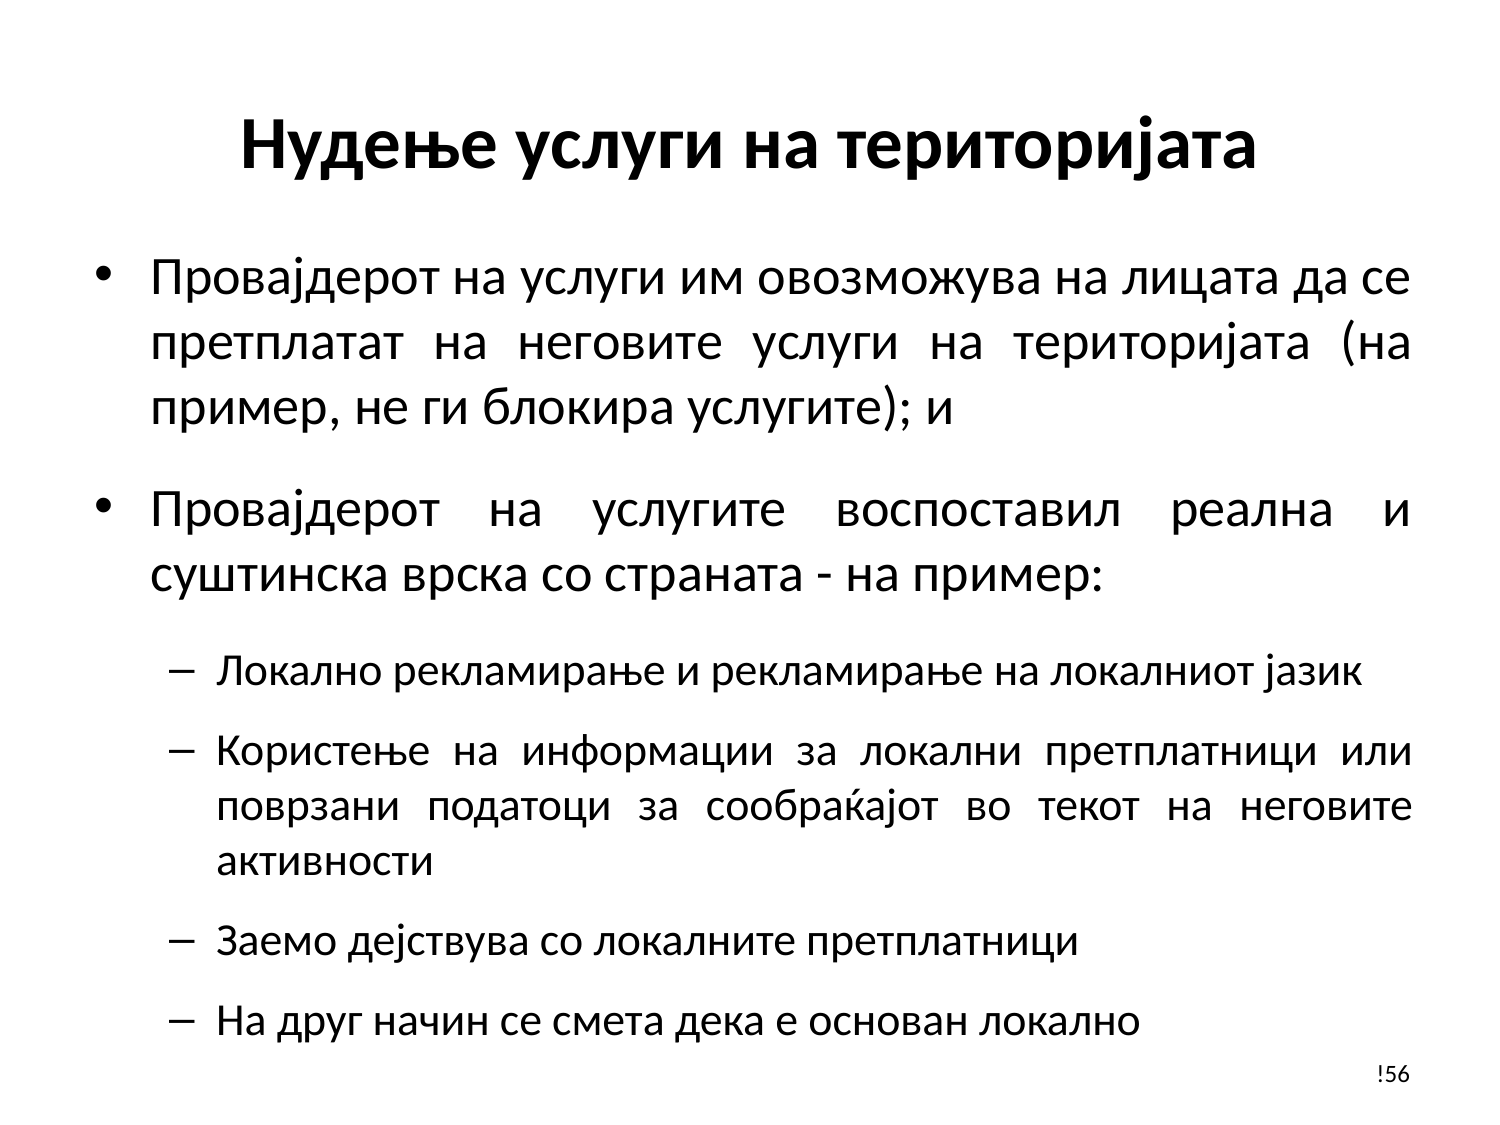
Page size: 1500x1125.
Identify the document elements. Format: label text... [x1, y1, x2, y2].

slide_number !56 [1074, 1042, 1425, 1103]
title Нудење услуги на територијата [74, 44, 1426, 233]
list Провајдерот на услуги им овозможува на лицата да се претплатат на неговите услуги на територијата (на пример, не ги блокира услугите); и Провајдерот на услугите воспоставил реална и суштинска врска со страната - на пример: Локално рекламирање и рекламирање на локалниот јазик Користење на информации за локални претплатници или поврзани податоци за сообраќајот во текот на неговите активности Заемо дејствува со локалните претплатници На друг начин се смета дека е основан локално [78, 232, 1430, 976]
